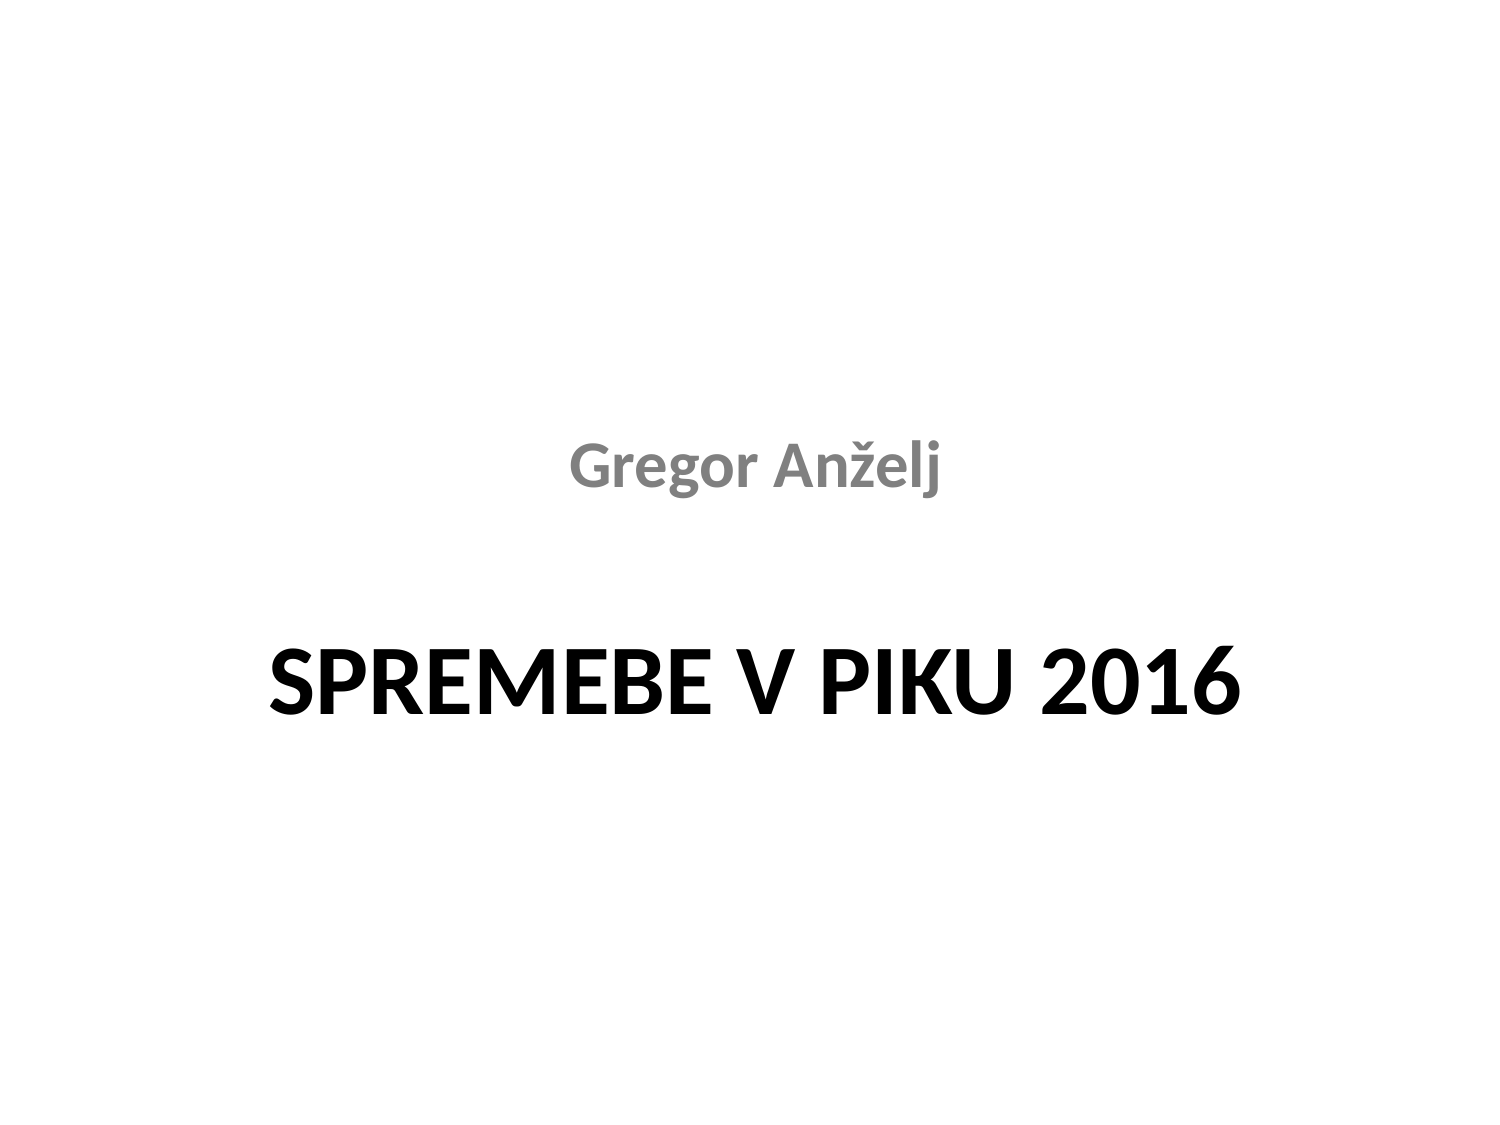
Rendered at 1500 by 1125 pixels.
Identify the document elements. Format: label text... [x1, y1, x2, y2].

title Spremebe v PIKu 2016 [118, 563, 1394, 786]
list Gregor Anželj [118, 358, 1394, 563]
